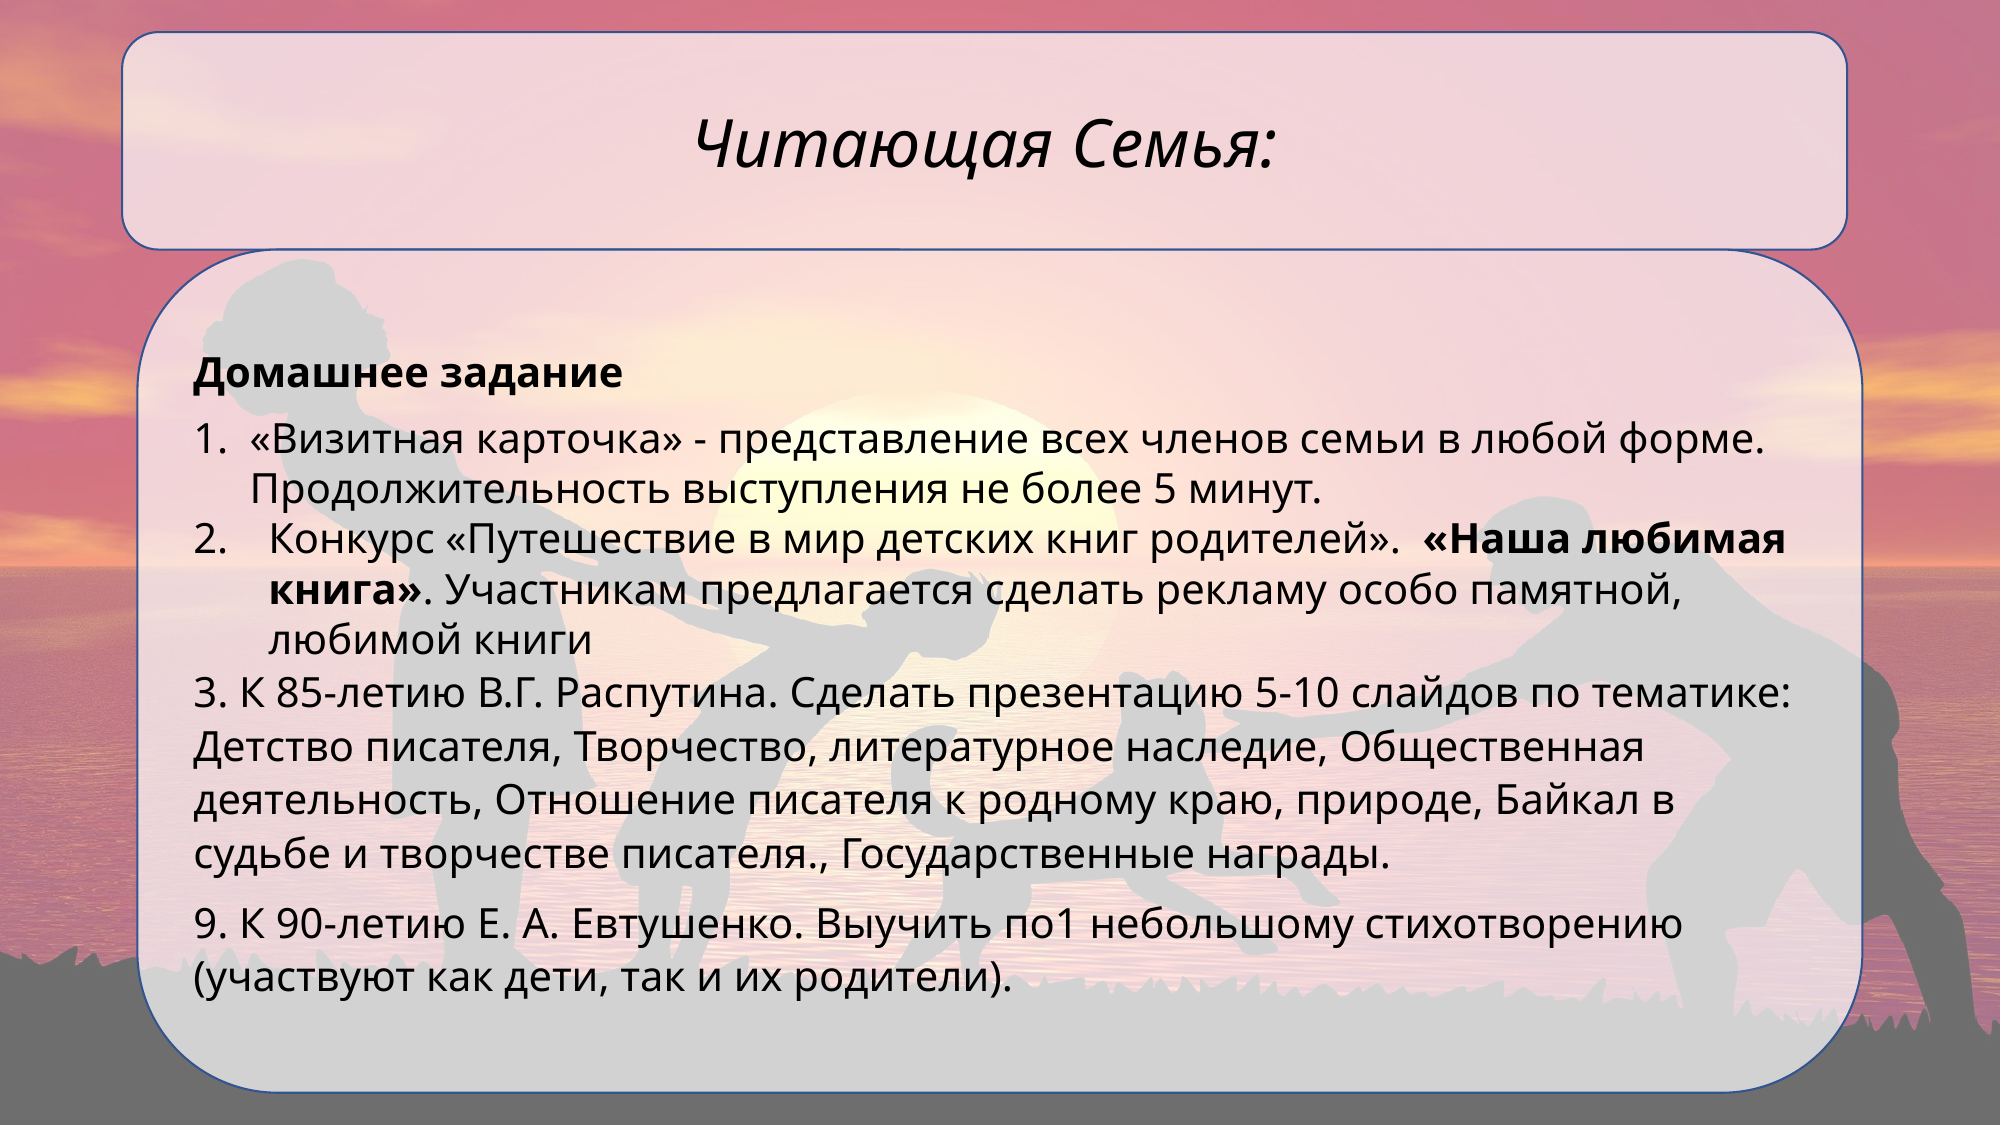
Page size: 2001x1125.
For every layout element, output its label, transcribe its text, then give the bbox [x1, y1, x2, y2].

text_box Читающая Семья: [121, 31, 1849, 251]
text_box Домашнее задание «Визитная карточка» - представление всех членов семьи в любой форме. Продолжительность выступления не более 5 минут. Конкурс «Путешествие в мир детских книг родителей». «Наша любимая книга». Участникам предлагается сделать рекламу особо памятной, любимой книги 3. К 85-летию В.Г. Распутина. Сделать презентацию 5-10 слайдов по тематике: Детство писателя, Творчество, литературное наследие, Общественная деятельность, Отношение писателя к родному краю, природе, Байкал в судьбе и творчестве писателя., Государственные награды. 9. К 90-летию Е. А. Евтушенко. Выучить по1 небольшому стихотворению (участвуют как дети, так и их родители). [136, 248, 1864, 1094]
